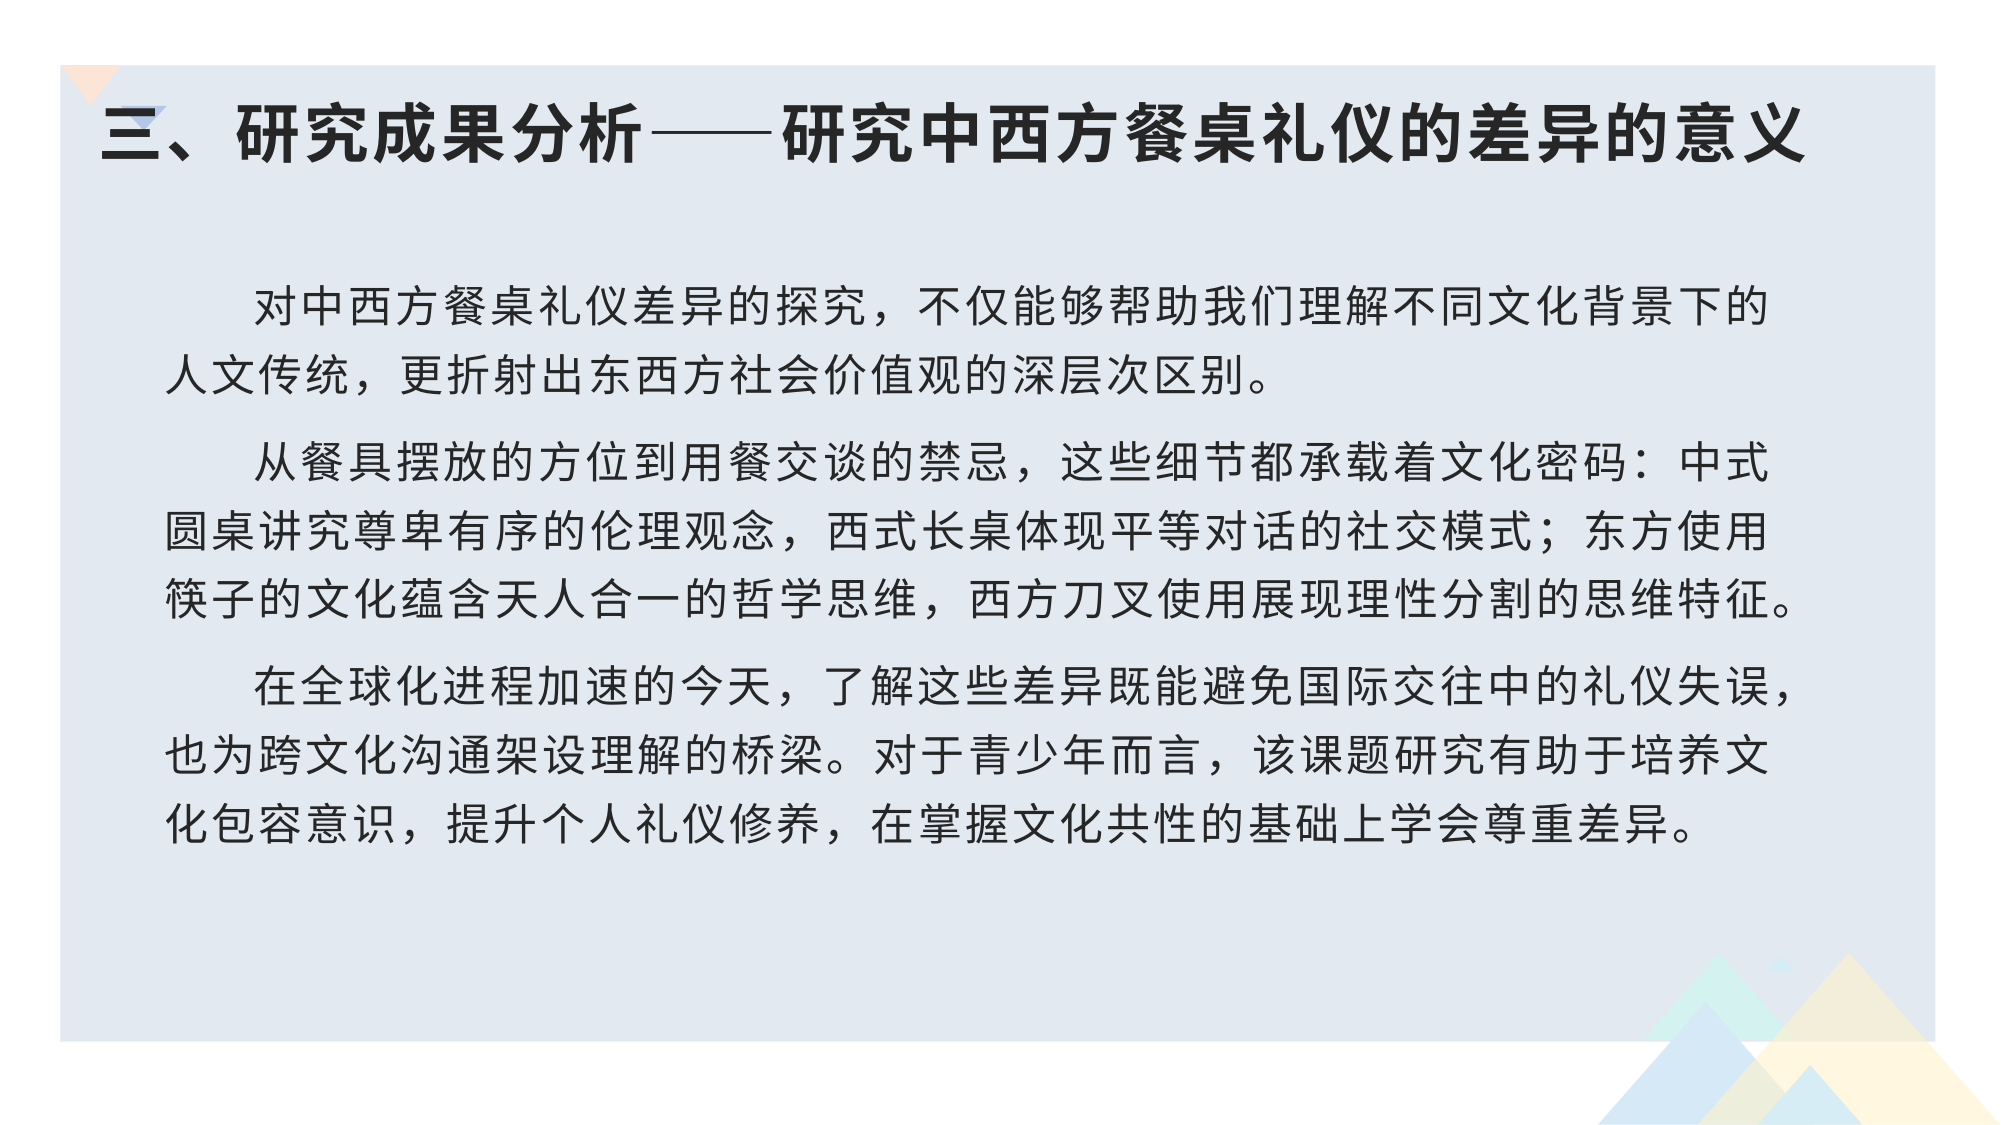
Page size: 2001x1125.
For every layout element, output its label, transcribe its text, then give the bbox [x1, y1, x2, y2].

title 三、研究成果分析——研究中西方餐桌礼仪的差异的意义 [83, 71, 2000, 191]
list 对中西方餐桌礼仪差异的探究，不仅能够帮助我们理解不同文化背景下的人文传统，更折射出东西方社会价值观的深层次区别。 从餐具摆放的方位到用餐交谈的禁忌，这些细节都承载着文化密码：中式圆桌讲究尊卑有序的伦理观念，西式长桌体现平等对话的社交模式；东方使用筷子的文化蕴含天人合一的哲学思维，西方刀叉使用展现理性分割的思维特征。 在全球化进程加速的今天，了解这些差异既能避免国际交往中的礼仪失误，也为跨文化沟通架设理解的桥梁。对于青少年而言，该课题研究有助于培养文化包容意识，提升个人礼仪修养，在掌握文化共性的基础上学会尊重差异。 [113, 255, 1788, 954]
